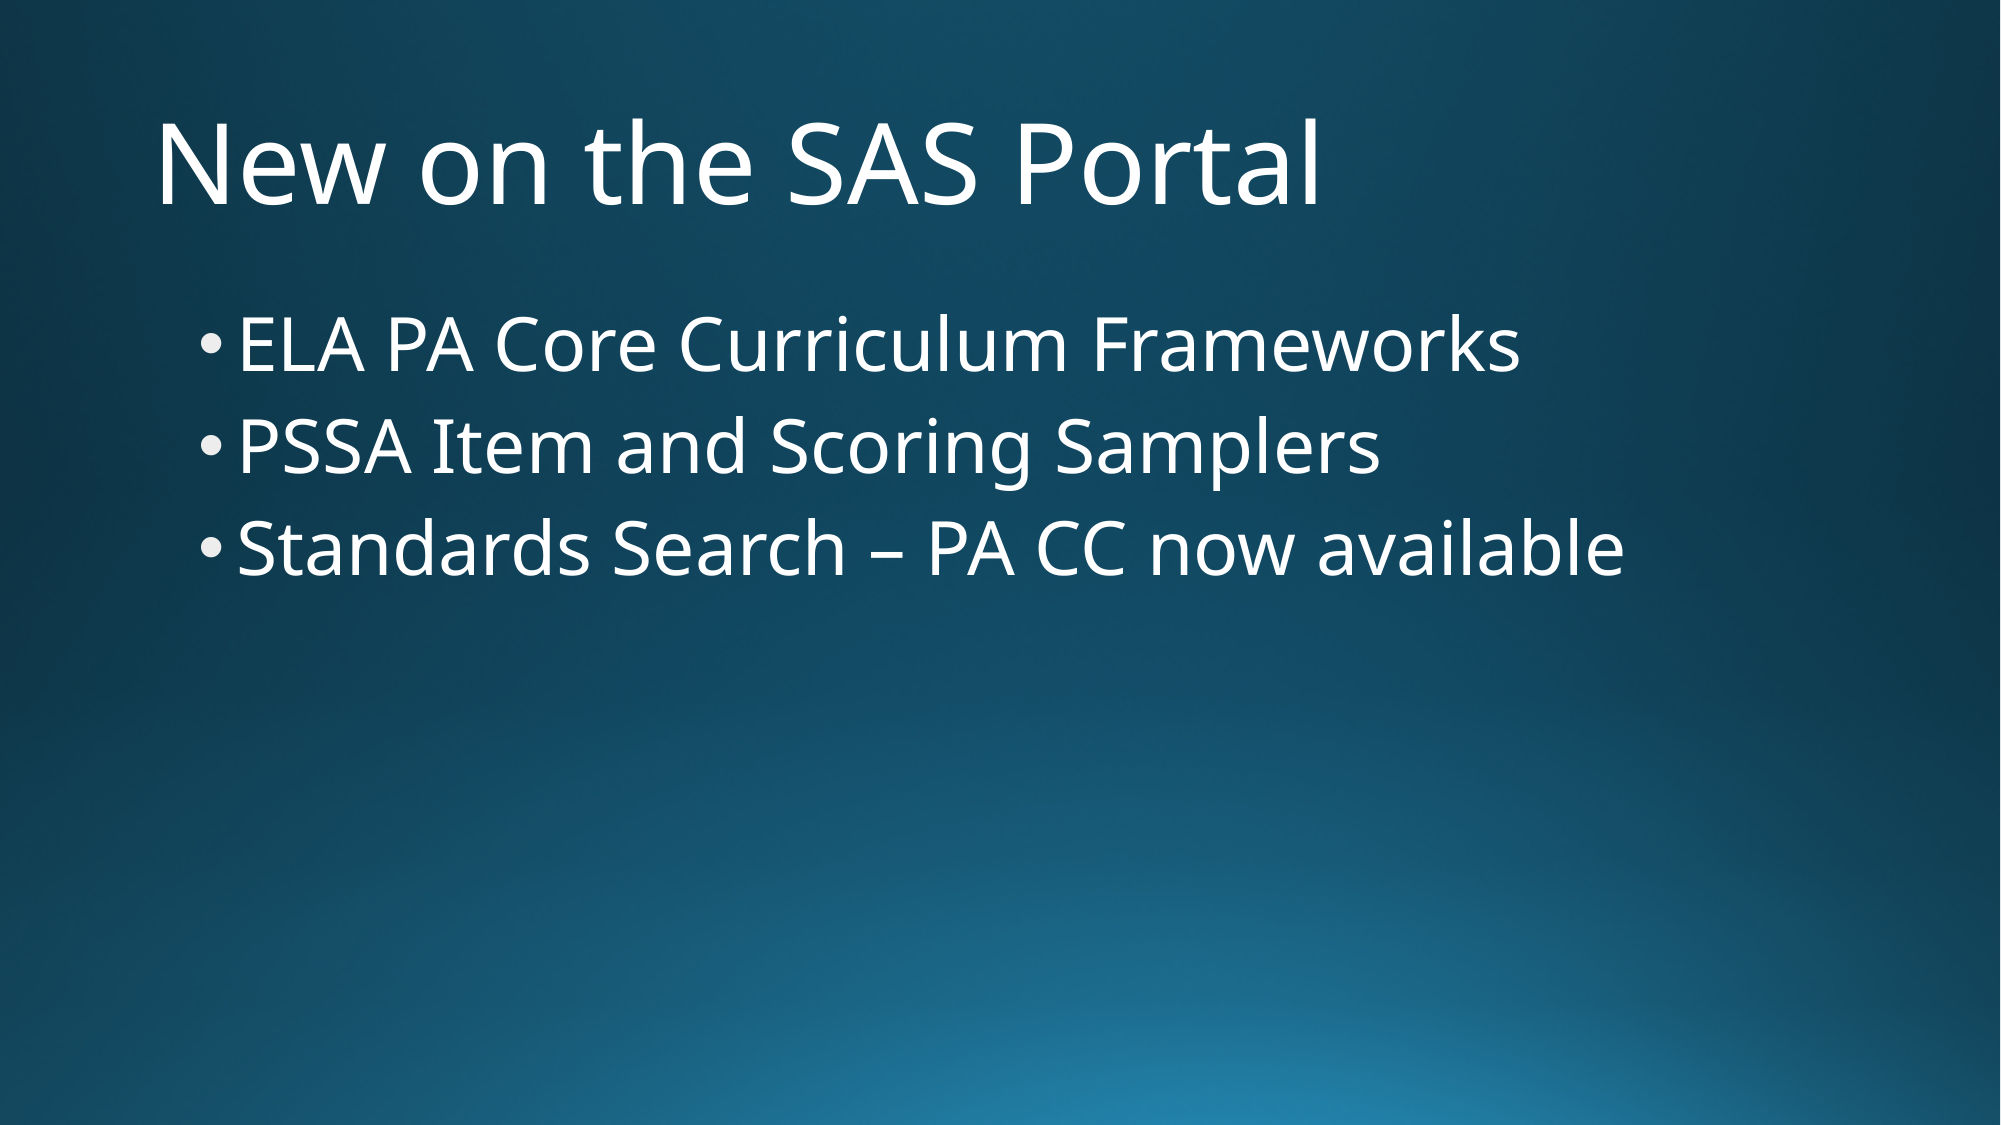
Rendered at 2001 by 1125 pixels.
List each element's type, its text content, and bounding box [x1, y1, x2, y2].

title New on the SAS Portal [137, 59, 1863, 278]
picture [0, 0, 2001, 1125]
list ELA PA Core Curriculum Frameworks PSSA Item and Scoring Samplers Standards Search – PA CC now available [183, 299, 1863, 1014]
